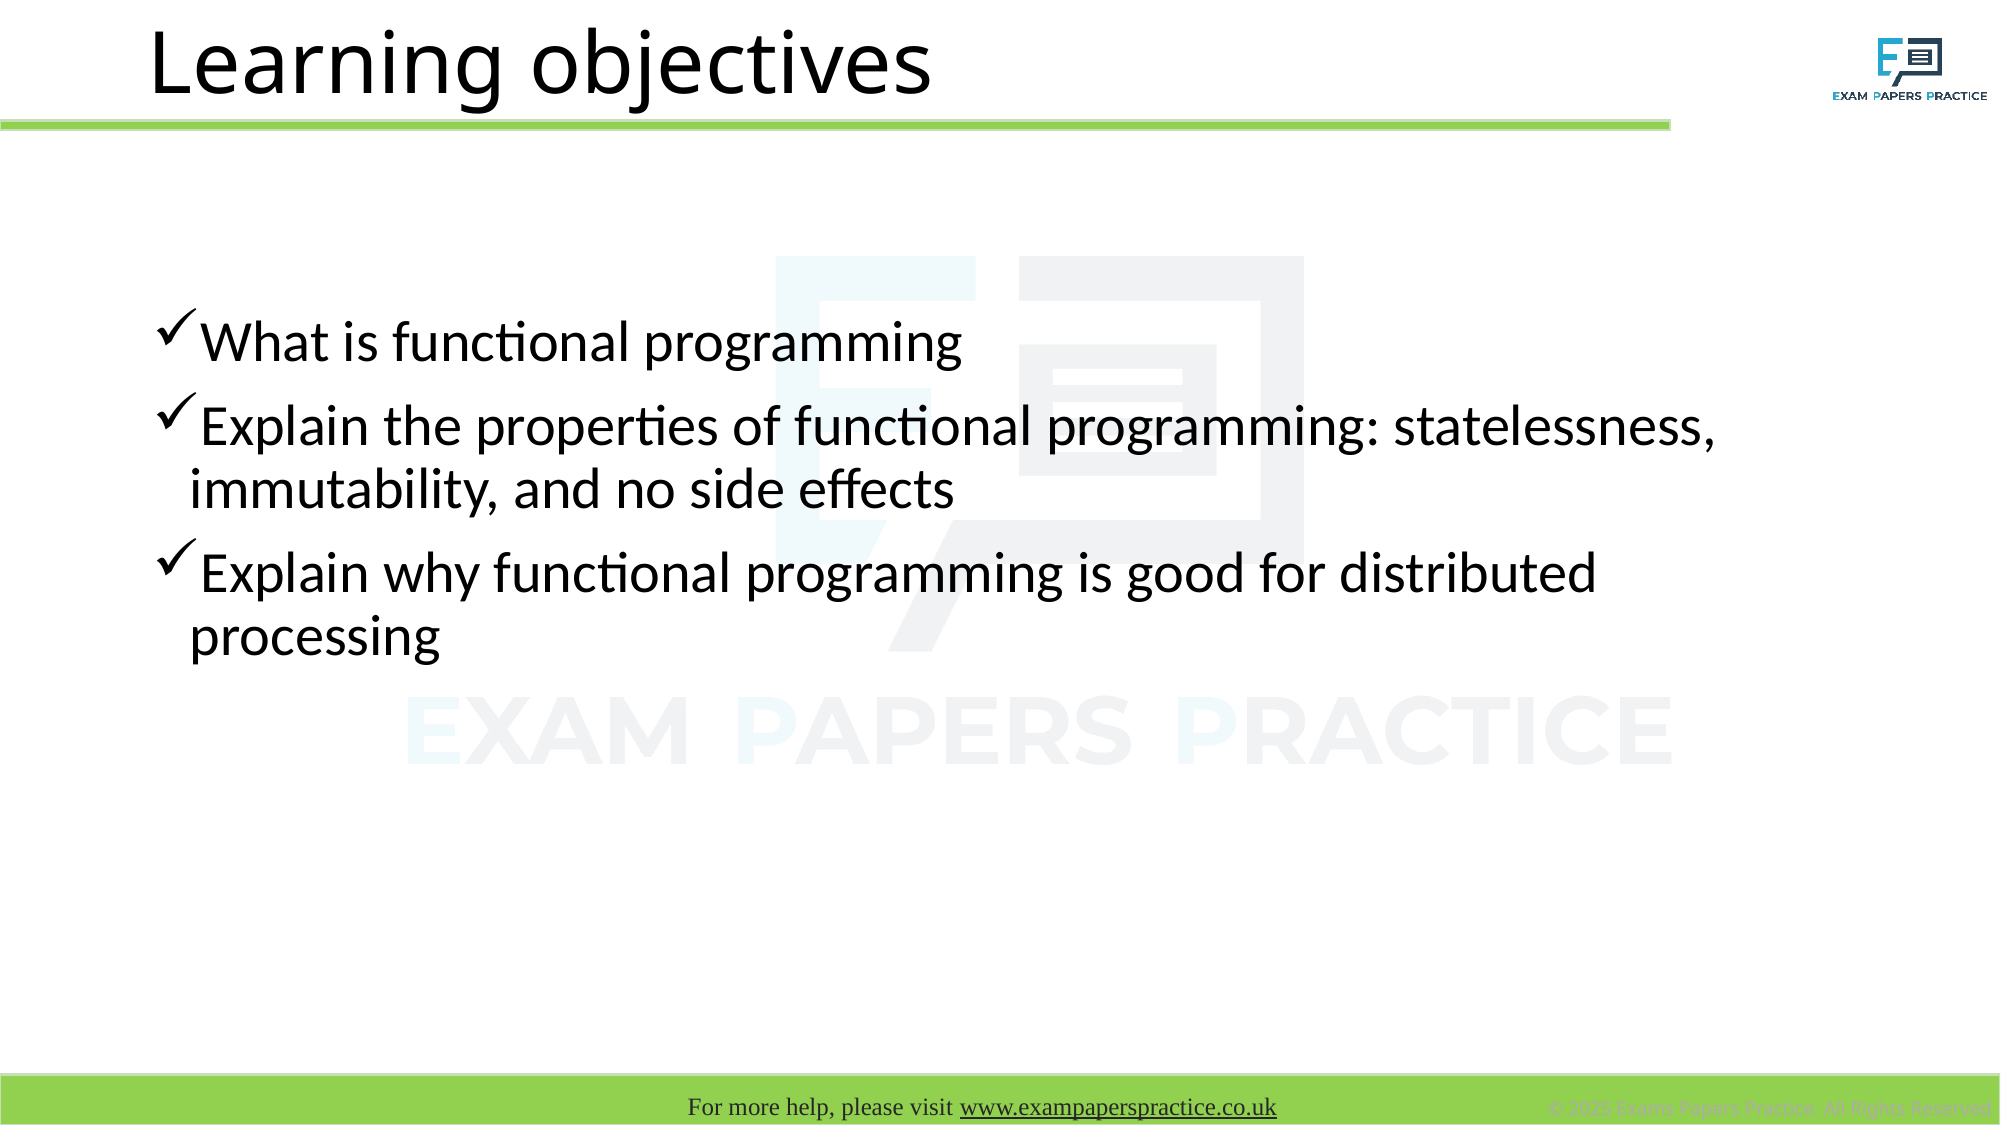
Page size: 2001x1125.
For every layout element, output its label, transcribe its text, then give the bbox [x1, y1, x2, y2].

title Learning objectives [132, 11, 1858, 121]
list What is functional programming Explain the properties of functional programming: statelessness, immutability, and no side effects Explain why functional programming is good for distributed processing [137, 304, 1863, 1018]
